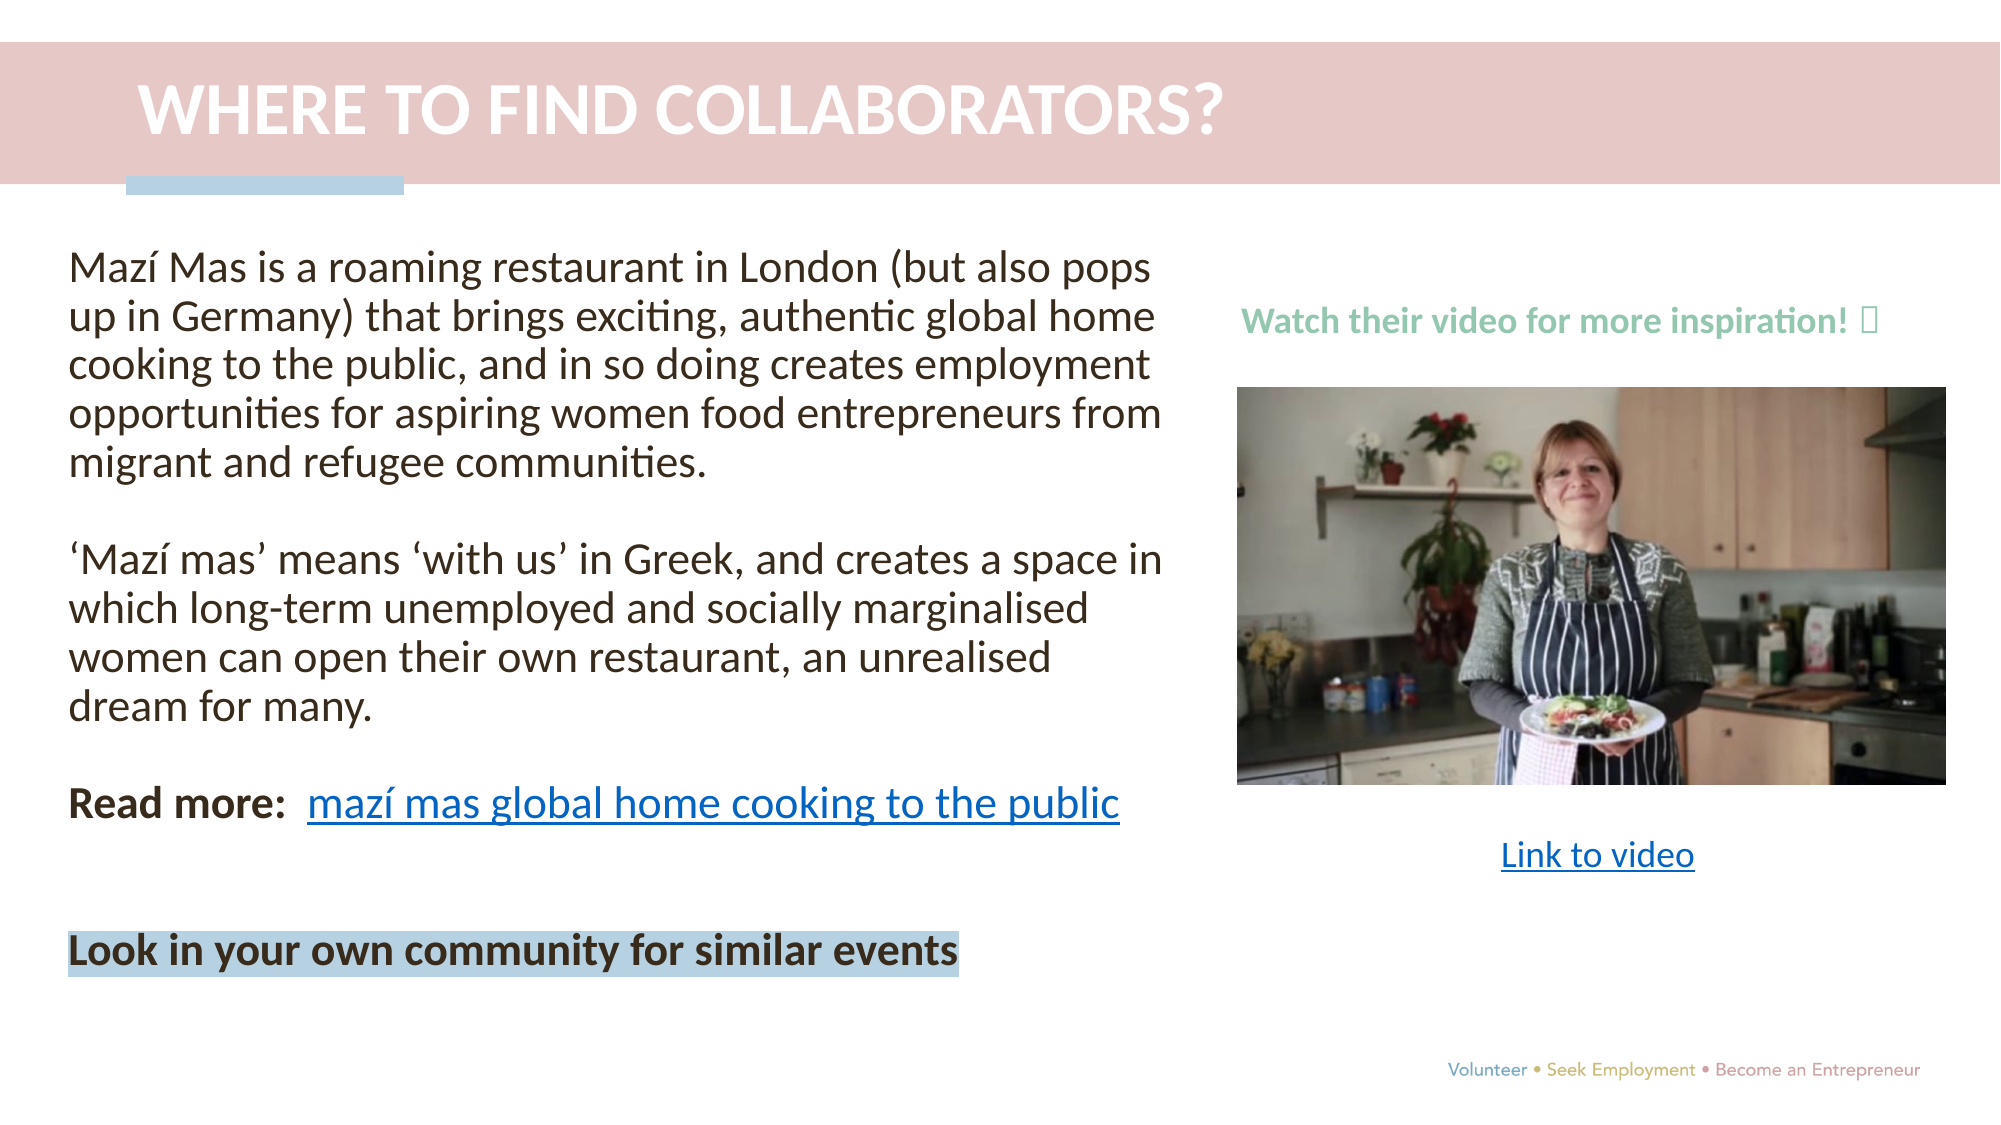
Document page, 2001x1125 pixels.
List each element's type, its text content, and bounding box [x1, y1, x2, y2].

text_box Link to video [1486, 822, 2000, 883]
text_box Watch their video for more inspiration!  [1226, 289, 2000, 349]
list Mazí Mas is a roaming restaurant in London (but also pops up in Germany) that brings exciting, authentic global home cooking to the public, and in so doing creates employment opportunities for aspiring women food entrepreneurs from migrant and refugee communities. ‘Mazí mas’ means ‘with us’ in Greek, and creates a space in which long-term unemployed and socially marginalised women can open their own restaurant, an unrealised dream for many. Read more: mazí mas global home cooking to the public Look in your own community for similar events [53, 235, 1189, 1002]
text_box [1236, 386, 1947, 786]
picture [1418, 1046, 1971, 1103]
list WHERE TO FIND COLLABORATORS? [123, 51, 1913, 170]
